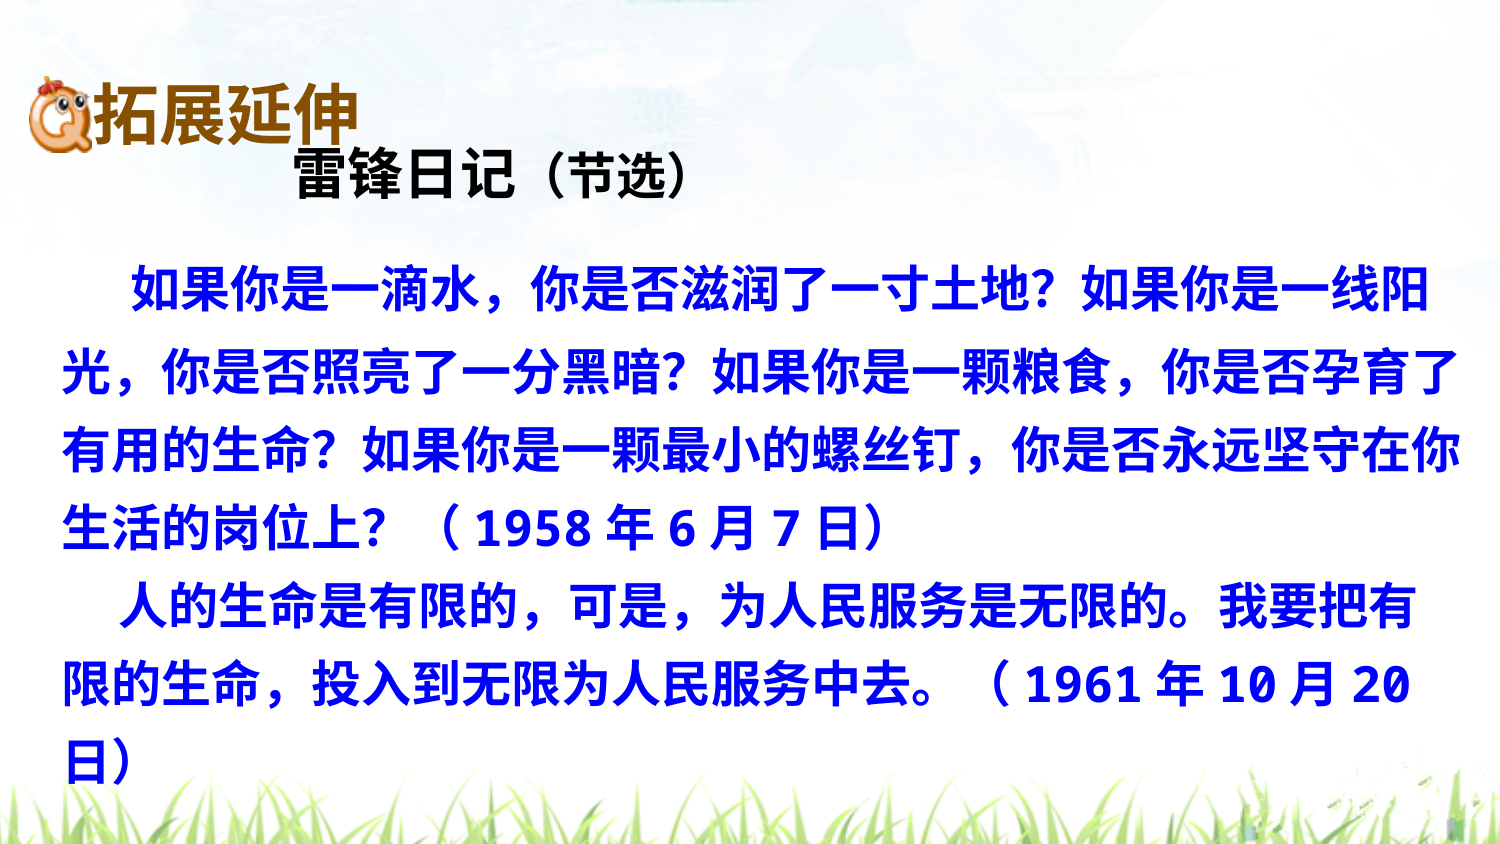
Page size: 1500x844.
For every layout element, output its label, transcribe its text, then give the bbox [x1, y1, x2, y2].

text_box 拓展延伸 [81, 67, 399, 159]
picture [0, 0, 1500, 844]
text_box 雷锋日记（节选） 如果你是一滴水，你是否滋润了一寸土地？如果你是一线阳光，你是否照亮了一分黑暗？如果你是一颗粮食，你是否孕育了有用的生命？如果你是一颗最小的螺丝钉，你是否永远坚守在你生活的岗位上？（1958年6月7日） 人的生命是有限的，可是，为人民服务是无限的。我要把有限的生命，投入到无限为人民服务中去。（1961年10月20日） [49, 112, 1477, 796]
